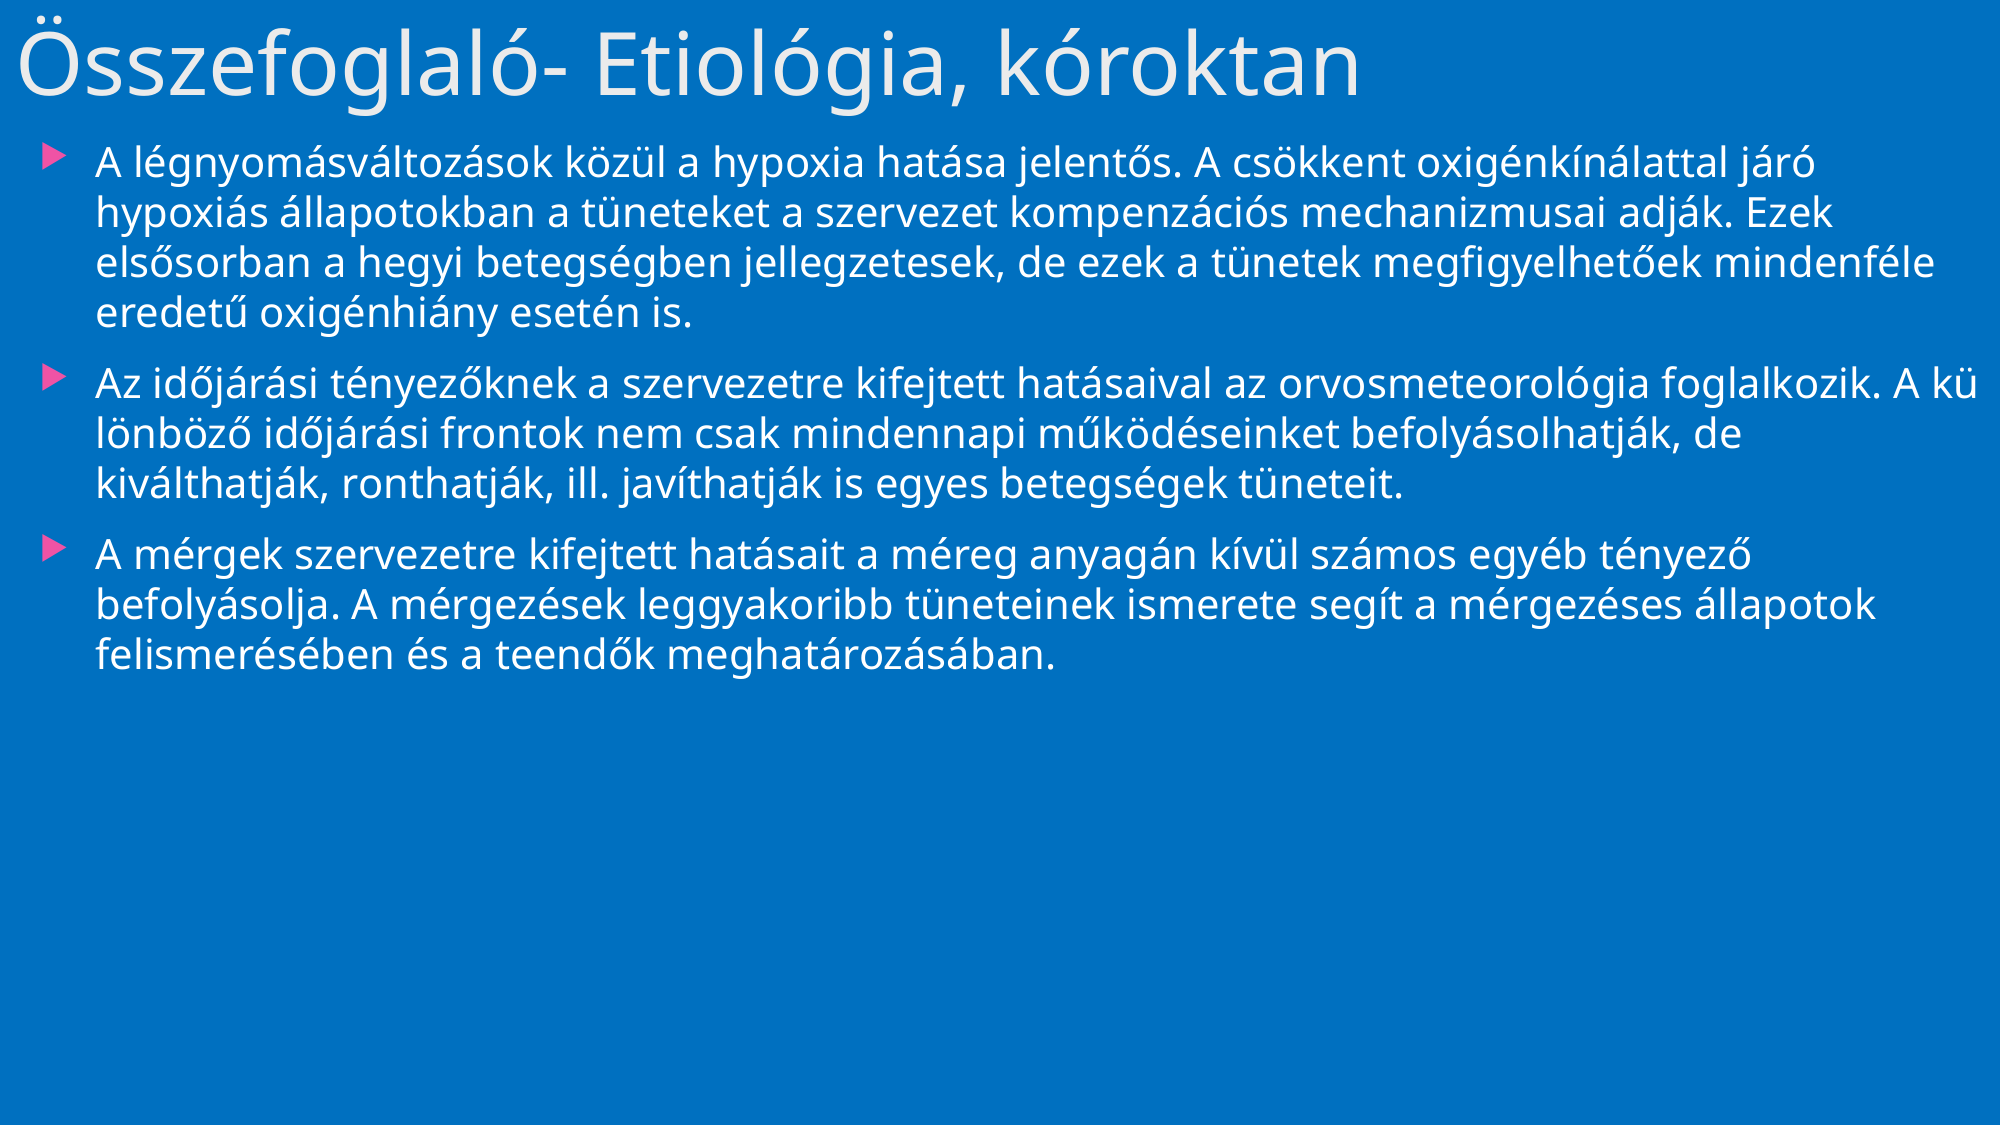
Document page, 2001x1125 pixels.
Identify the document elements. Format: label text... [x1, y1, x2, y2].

title Összefoglaló- Etiológia, kóroktan [0, 0, 1543, 230]
list A légnyomásváltozások közül a hypoxia hatása jelentős. A csökkent oxigénkínálattal járó hypoxiás állapotokban a tüneteket a szervezet kompenzációs mechanizmusai adják. Ezek elsősorban a hegyi betegségben jellegzetesek, de ezek a tünetek megfigyelhetőek mindenféle eredetű oxigénhiány esetén is. Az időjárási tényezőknek a szervezetre kifejtett hatásaival az orvosmeteorológia foglalkozik. A kü­lönböző időjárási frontok nem csak mindennapi működéseinket befolyásolhatják, de kiválthatják, ronthatják, ill. javíthatják is egyes betegségek tüneteit. A mérgek szervezetre kifejtett hatásait a méreg anyagán kívül számos egyéb tényező befolyásolja. A mérgezések leggyakoribb tüneteinek ismerete segít a mérgezéses állapotok felismerésében és a teendők meghatározásában. [24, 127, 2000, 1125]
